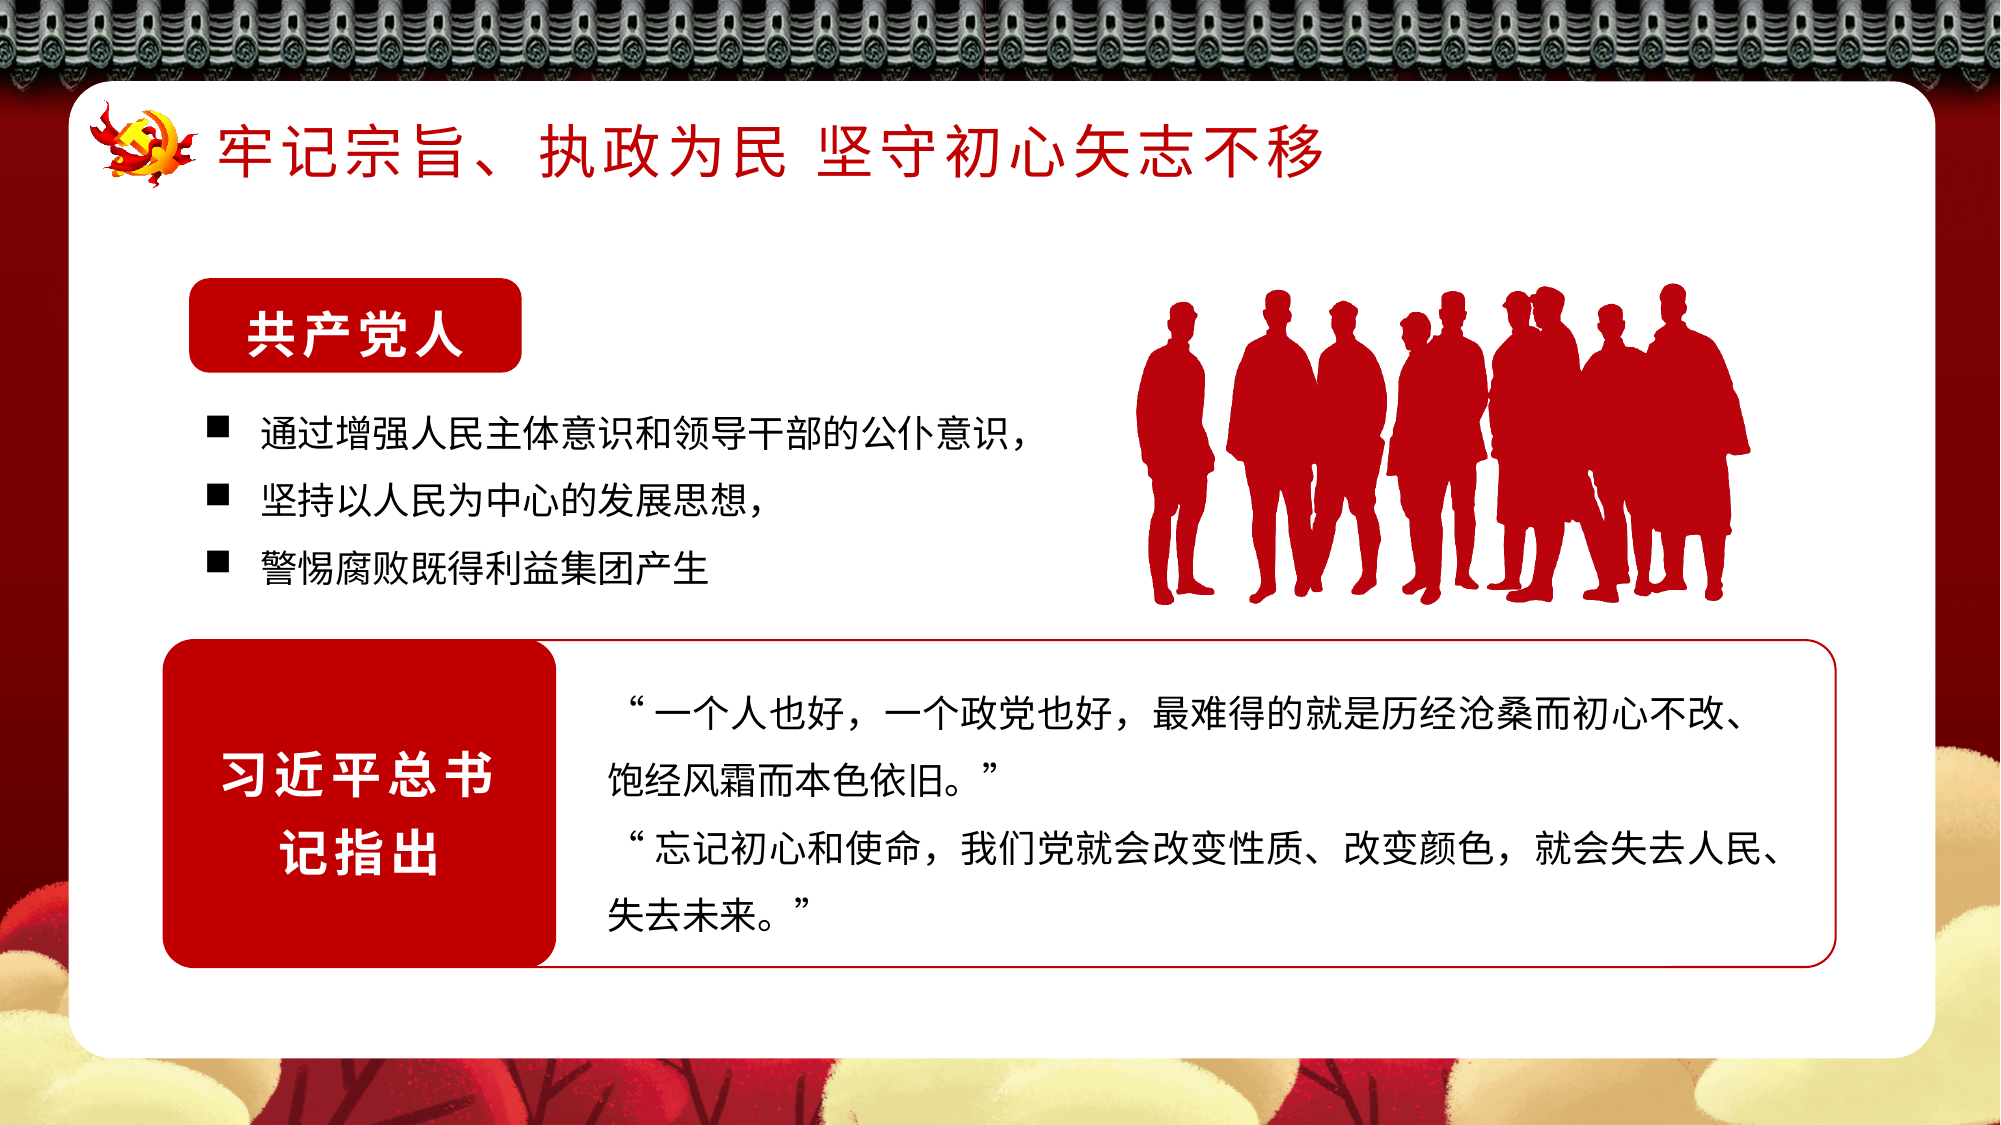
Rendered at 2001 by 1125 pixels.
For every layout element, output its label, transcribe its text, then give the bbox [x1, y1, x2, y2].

text_box 通过增强人民主体意识和领导干部的公仆意识， 坚持以人民为中心的发展思想， 警惕腐败既得利益集团产生 [188, 379, 1090, 598]
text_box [86, 87, 1427, 202]
text_box “一个人也好，一个政党也好，最难得的就是历经沧桑而初心不改、饱经风霜而本色依旧。” “忘记初心和使命，我们党就会改变性质、改变颜色，就会失去人民、失去未来。” [592, 659, 1779, 945]
text_box 共产党人 [231, 278, 480, 371]
picture [0, 0, 2001, 1125]
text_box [163, 640, 556, 968]
text_box [556, 640, 1836, 968]
text_box [189, 278, 522, 373]
